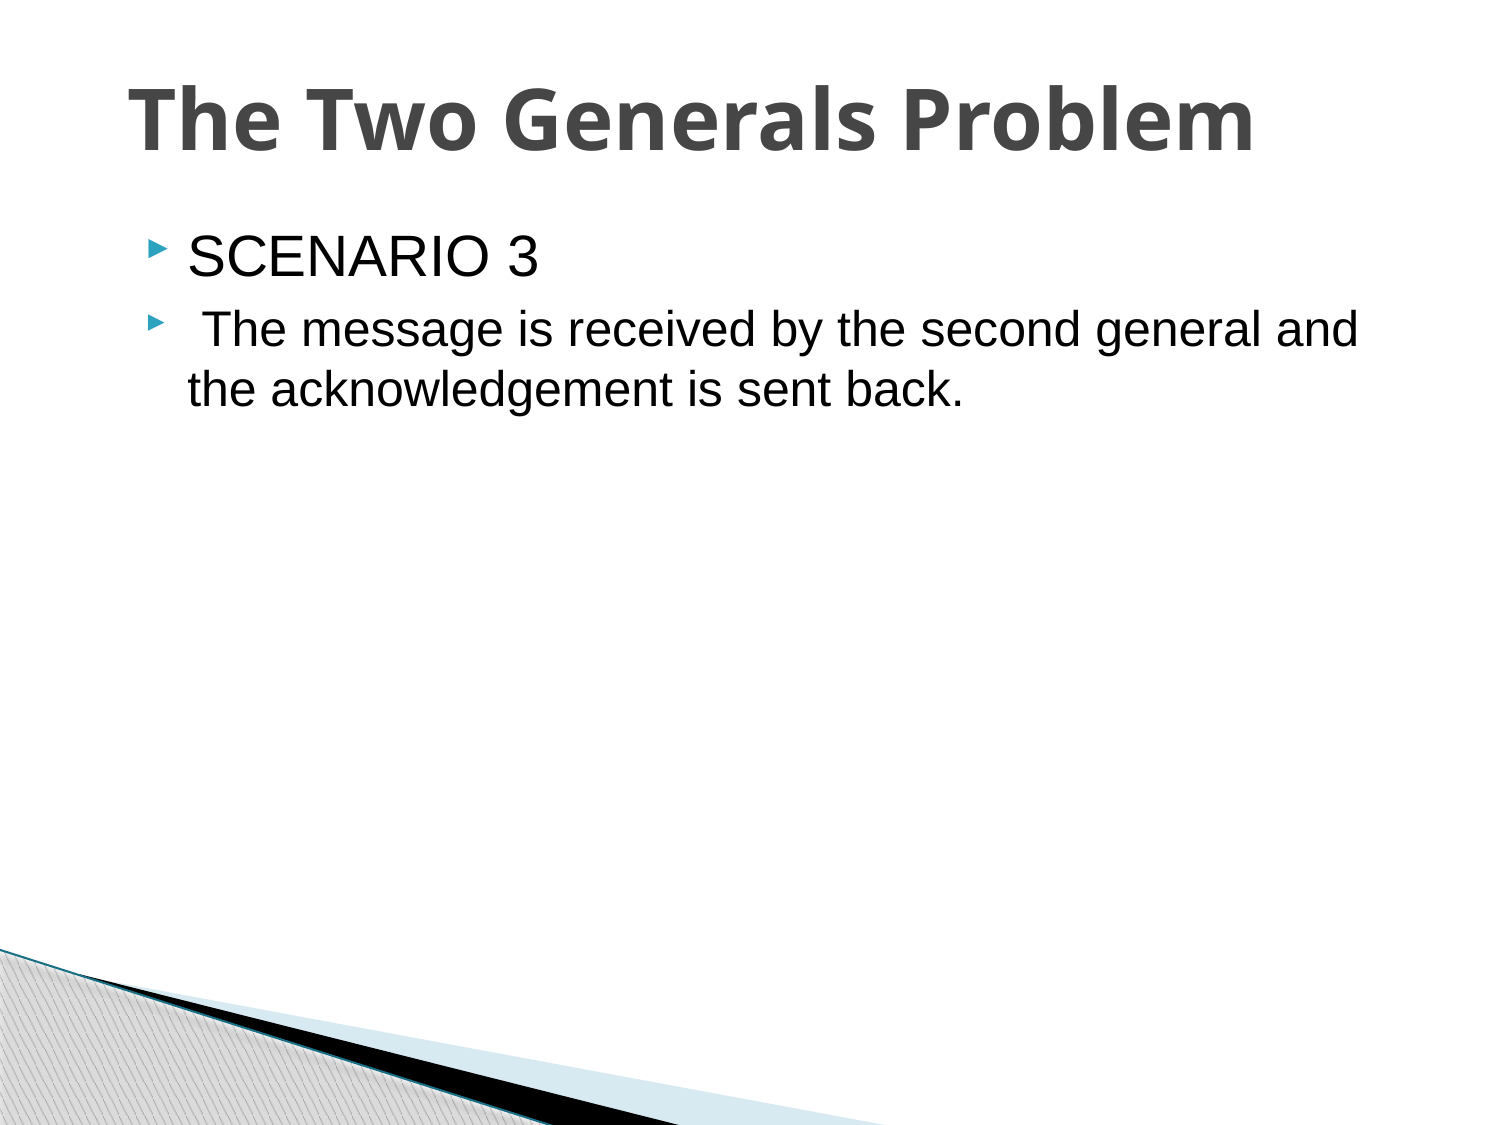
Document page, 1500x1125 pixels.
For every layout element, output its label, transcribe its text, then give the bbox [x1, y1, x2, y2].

list SCENARIO 3 The message is received by the second general and the acknowledgement is sent back. [112, 210, 1388, 1027]
title The Two Generals Problem [112, 22, 1388, 210]
